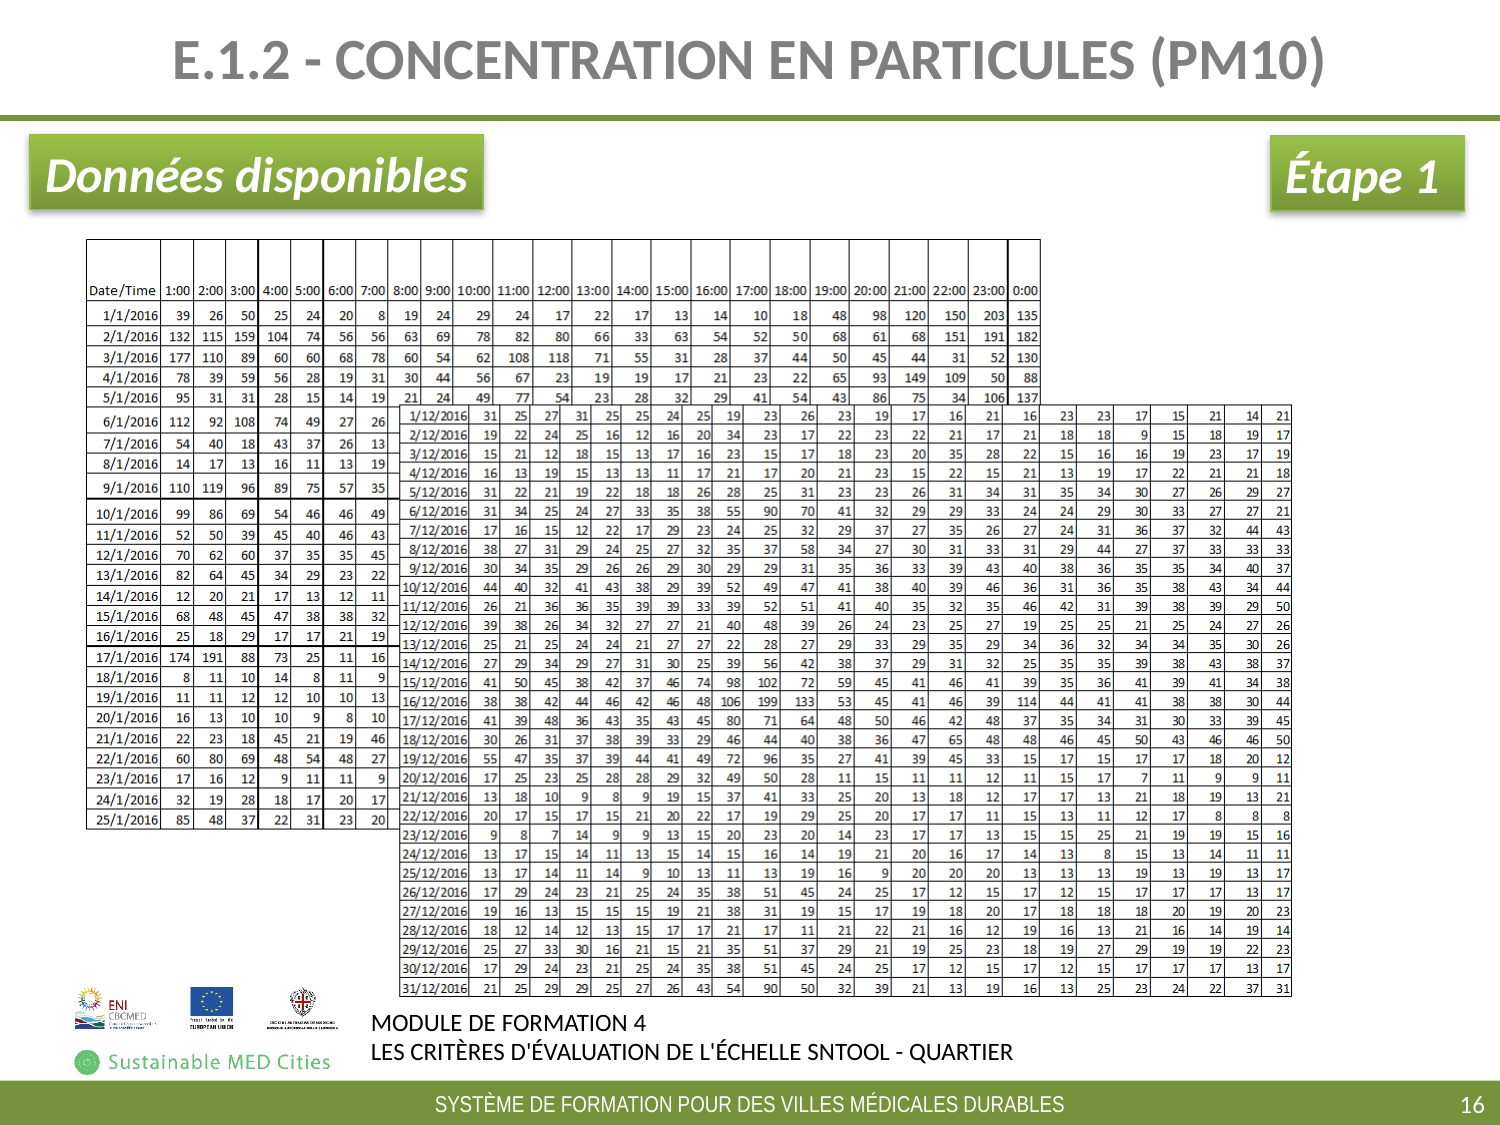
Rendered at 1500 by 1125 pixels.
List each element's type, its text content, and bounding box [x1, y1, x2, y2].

slide_number ‹#› [1149, 1081, 1500, 1125]
title E.1.2 - CONCENTRATION EN PARTICULES (PM10) [0, 0, 1500, 115]
text_box Données disponibles [30, 134, 484, 210]
text_box Étape 1 [1270, 136, 1465, 212]
picture [62, 239, 1293, 1080]
